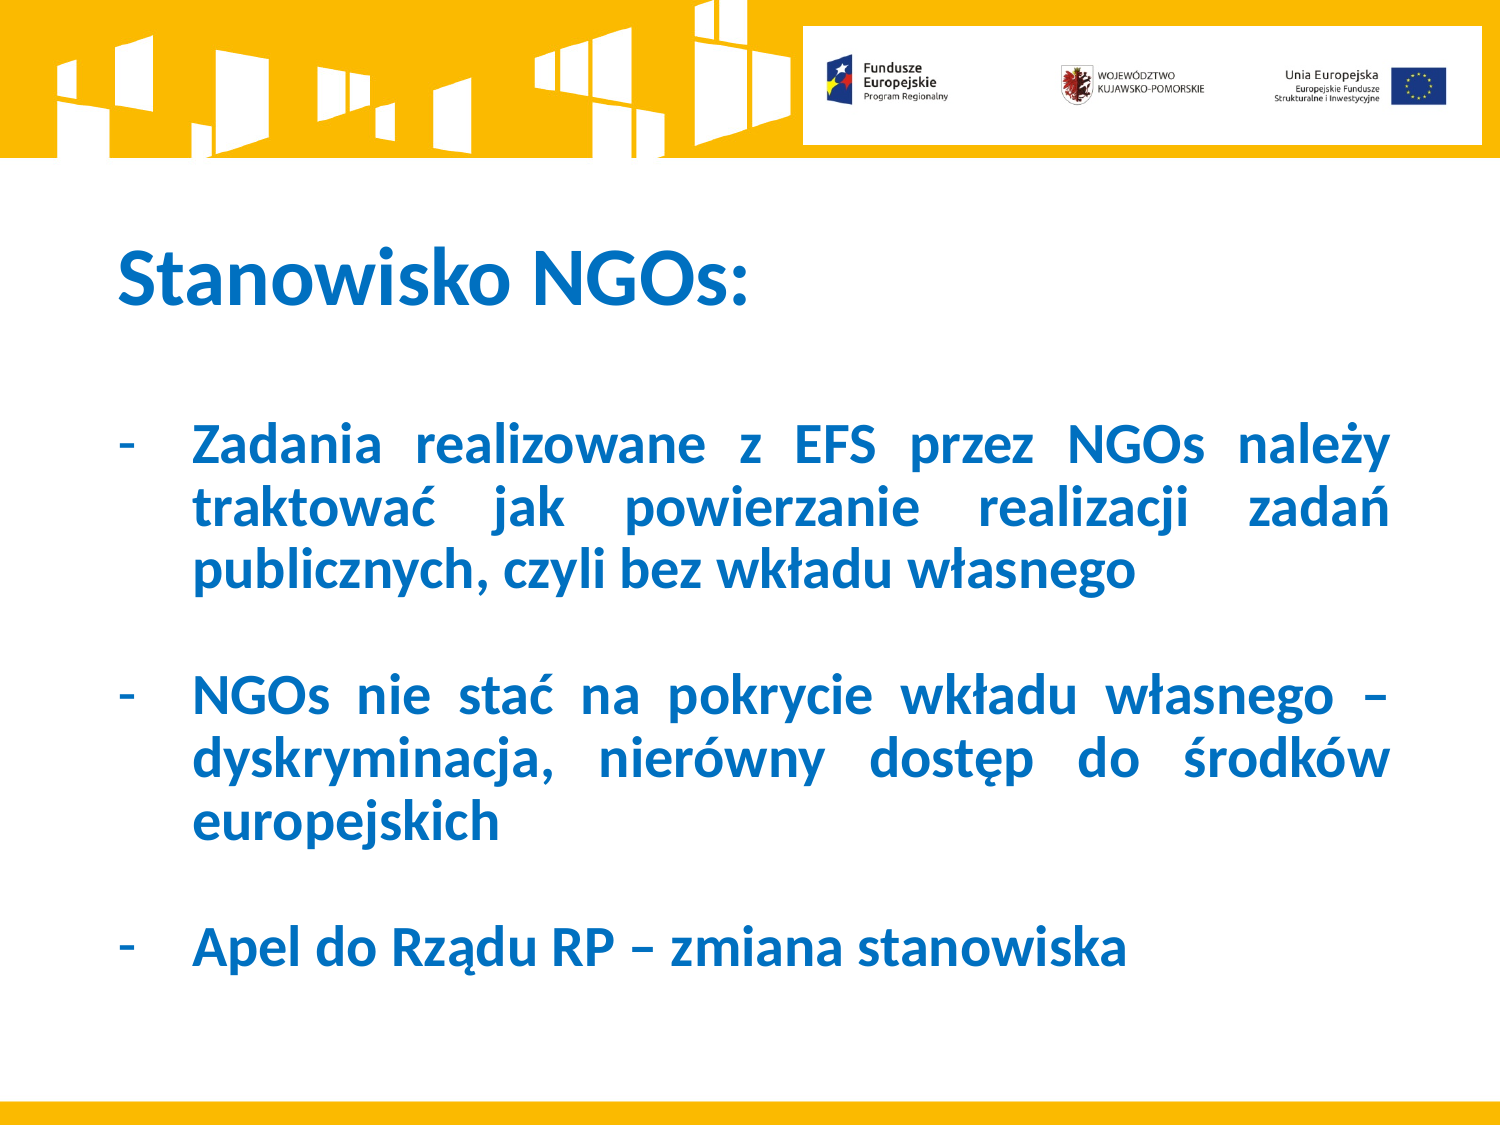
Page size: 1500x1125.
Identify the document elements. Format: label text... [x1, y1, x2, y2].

list Stanowisko NGOs: Zadania realizowane z EFS przez NGOs należy traktować jak powierzanie realizacji zadań publicznych, czyli bez wkładu własnego NGOs nie stać na pokrycie wkładu własnego – dyskryminacja, nierówny dostęp do środków europejskich Apel do Rządu RP – zmiana stanowiska [102, 225, 1407, 1056]
picture [0, 0, 1500, 1125]
